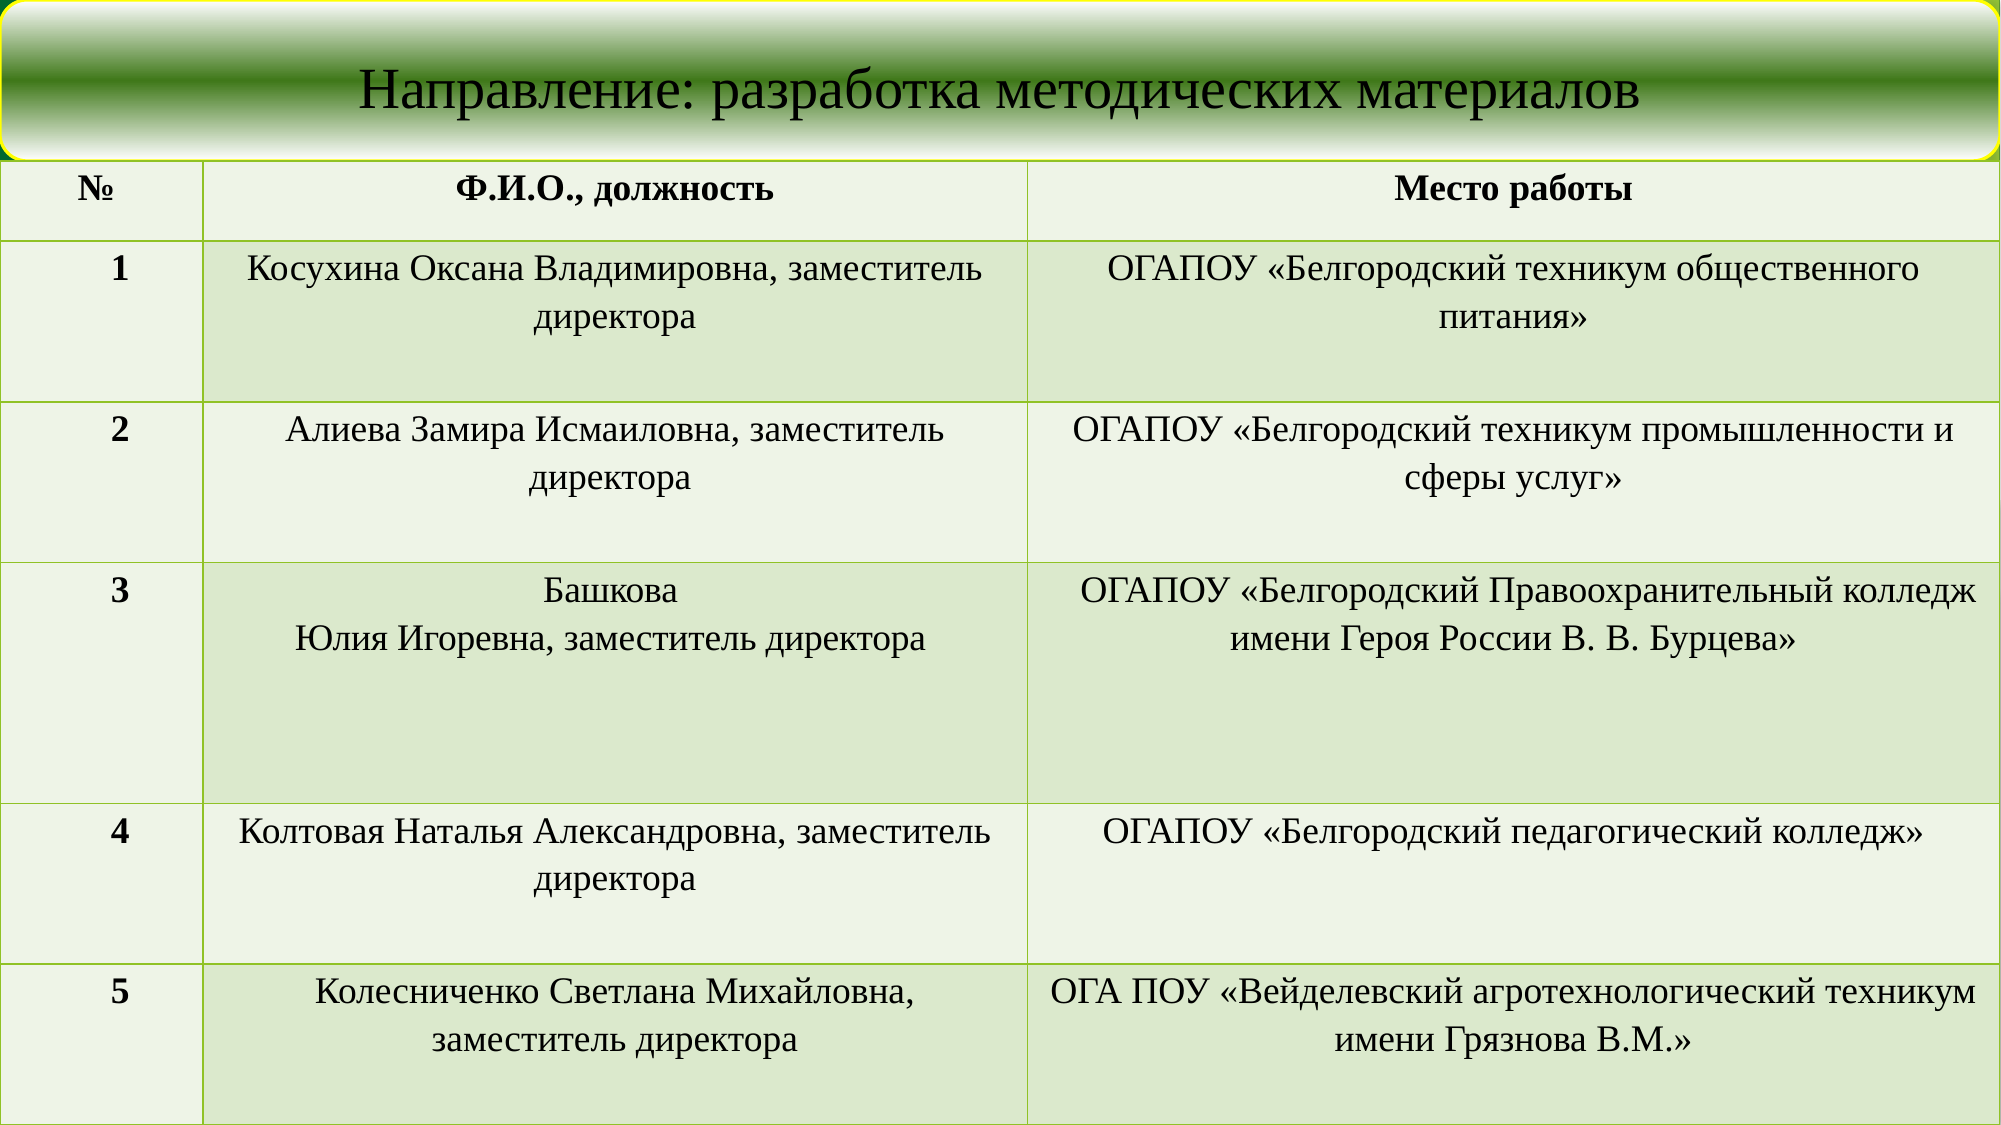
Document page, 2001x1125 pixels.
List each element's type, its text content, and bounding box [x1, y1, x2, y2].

table_cell Косухина Оксана Владимировна, заместитель директора [204, 242, 1027, 401]
text_box Направление: разработка методических материалов [0, 0, 2000, 160]
table_cell Алиева Замира Исмаиловна, заместитель директора [204, 403, 1027, 562]
table_cell Колтовая Наталья Александровна, заместитель директора [204, 804, 1027, 963]
table_cell 3 [1, 563, 202, 803]
table_cell 5 [1, 965, 202, 1124]
table_header Место работы [1028, 162, 1999, 240]
table_header Ф.И.О., должность [204, 162, 1027, 240]
table_cell Башкова Юлия Игоревна, заместитель директора [204, 563, 1027, 803]
table_cell 1 [1, 242, 202, 401]
table_cell Колесниченко Светлана Михайловна, заместитель директора [204, 965, 1027, 1124]
table_cell ОГА ПОУ «Вейделевский агротехнологический техникум имени Грязнова В.М.» [1028, 965, 1999, 1124]
table_header № [1, 162, 202, 240]
table_cell ОГАПОУ «Белгородский техникум общественного питания» [1028, 242, 1999, 401]
table_cell ОГАПОУ «Белгородский педагогический колледж» [1028, 804, 1999, 963]
table_cell ОГАПОУ «Белгородский Правоохранительный колледж имени Героя России В. В. Бурцева» [1028, 563, 1999, 803]
table_cell 4 [1, 804, 202, 963]
table_cell ОГАПОУ «Белгородский техникум промышленности и сферы услуг» [1028, 403, 1999, 562]
table_cell 2 [1, 403, 202, 562]
